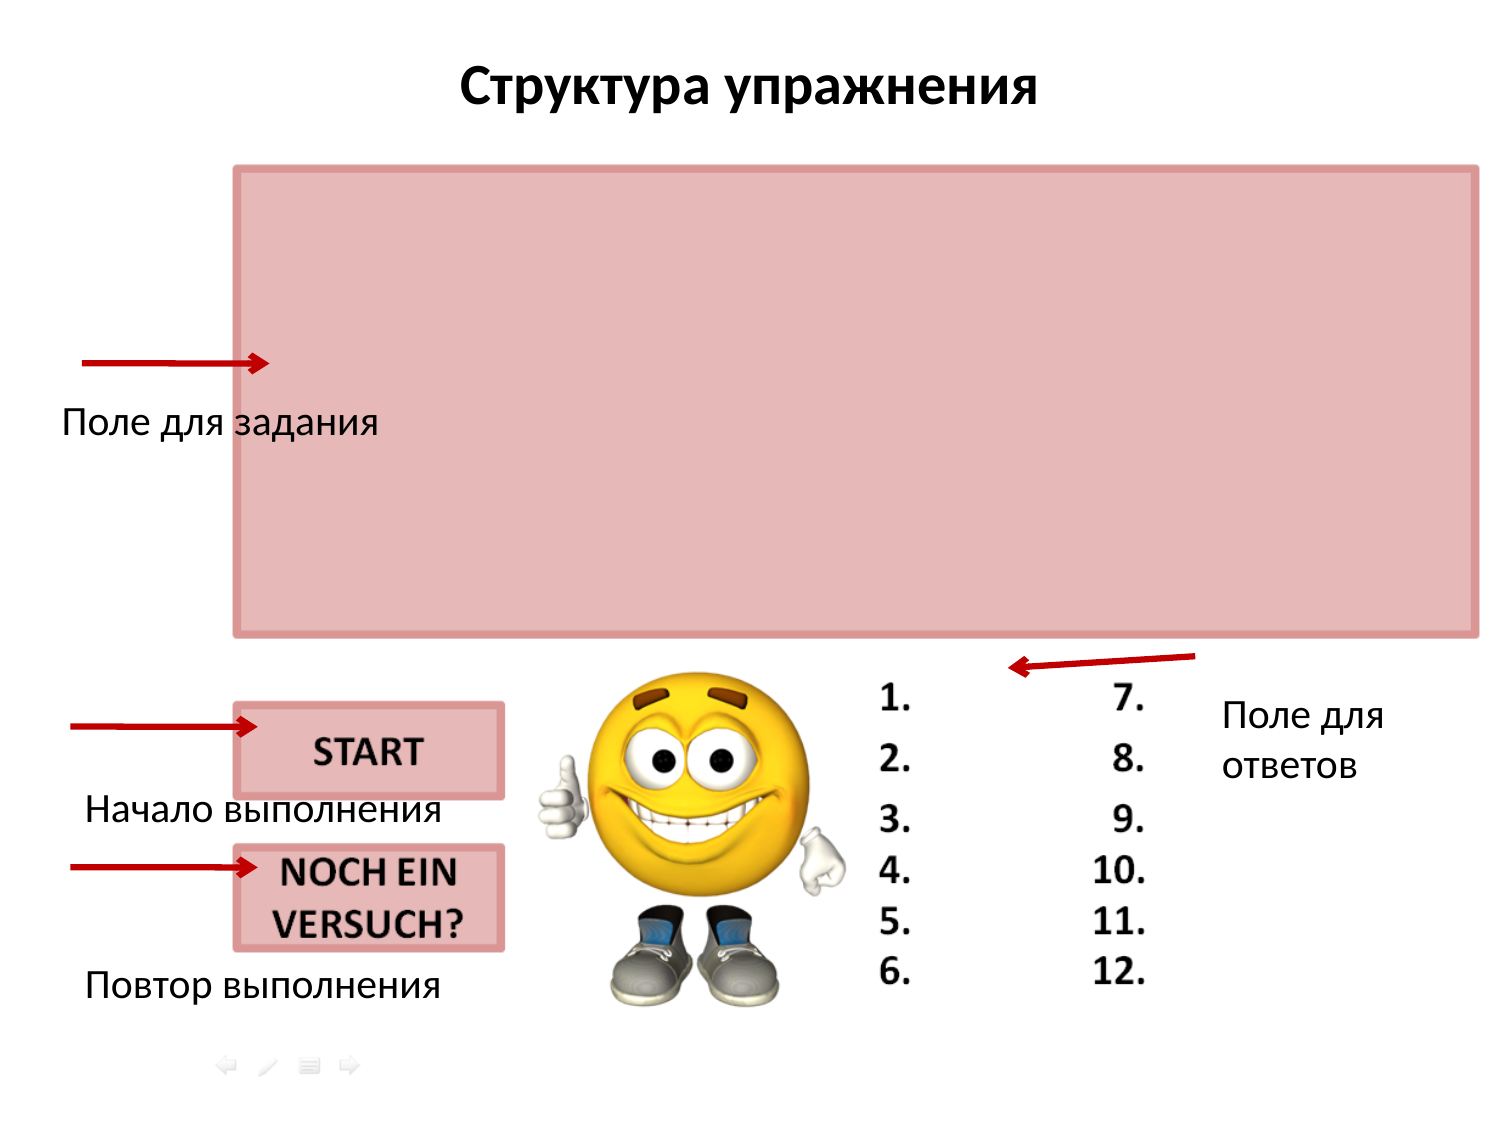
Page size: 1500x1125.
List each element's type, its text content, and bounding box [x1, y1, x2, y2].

text_box Поле для задания [46, 386, 205, 452]
text_box Начало выполнения [70, 773, 205, 839]
text_box Повтор выполнения [70, 949, 205, 1014]
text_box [1007, 655, 1196, 669]
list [210, 116, 1500, 1090]
title Структура упражнения [75, 45, 1425, 118]
